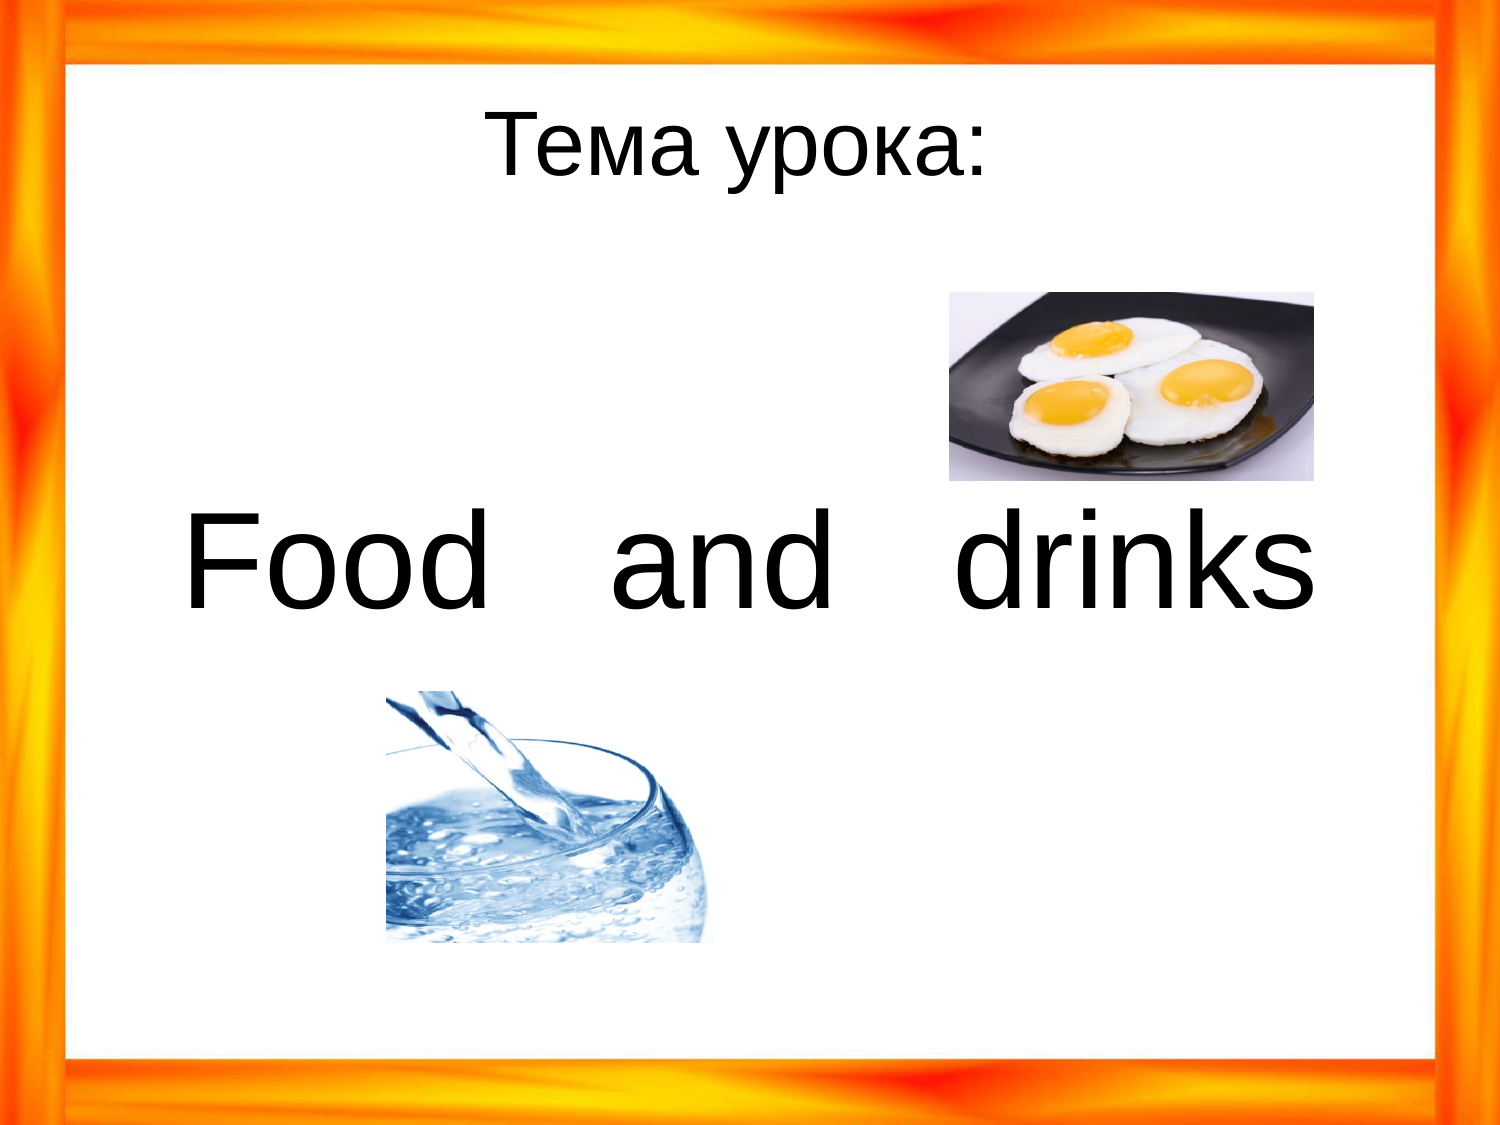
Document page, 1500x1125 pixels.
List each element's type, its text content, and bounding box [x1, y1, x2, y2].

title Тема урока: [74, 44, 1426, 233]
list Food and drinks [74, 262, 1426, 1006]
picture [0, 0, 1500, 1125]
